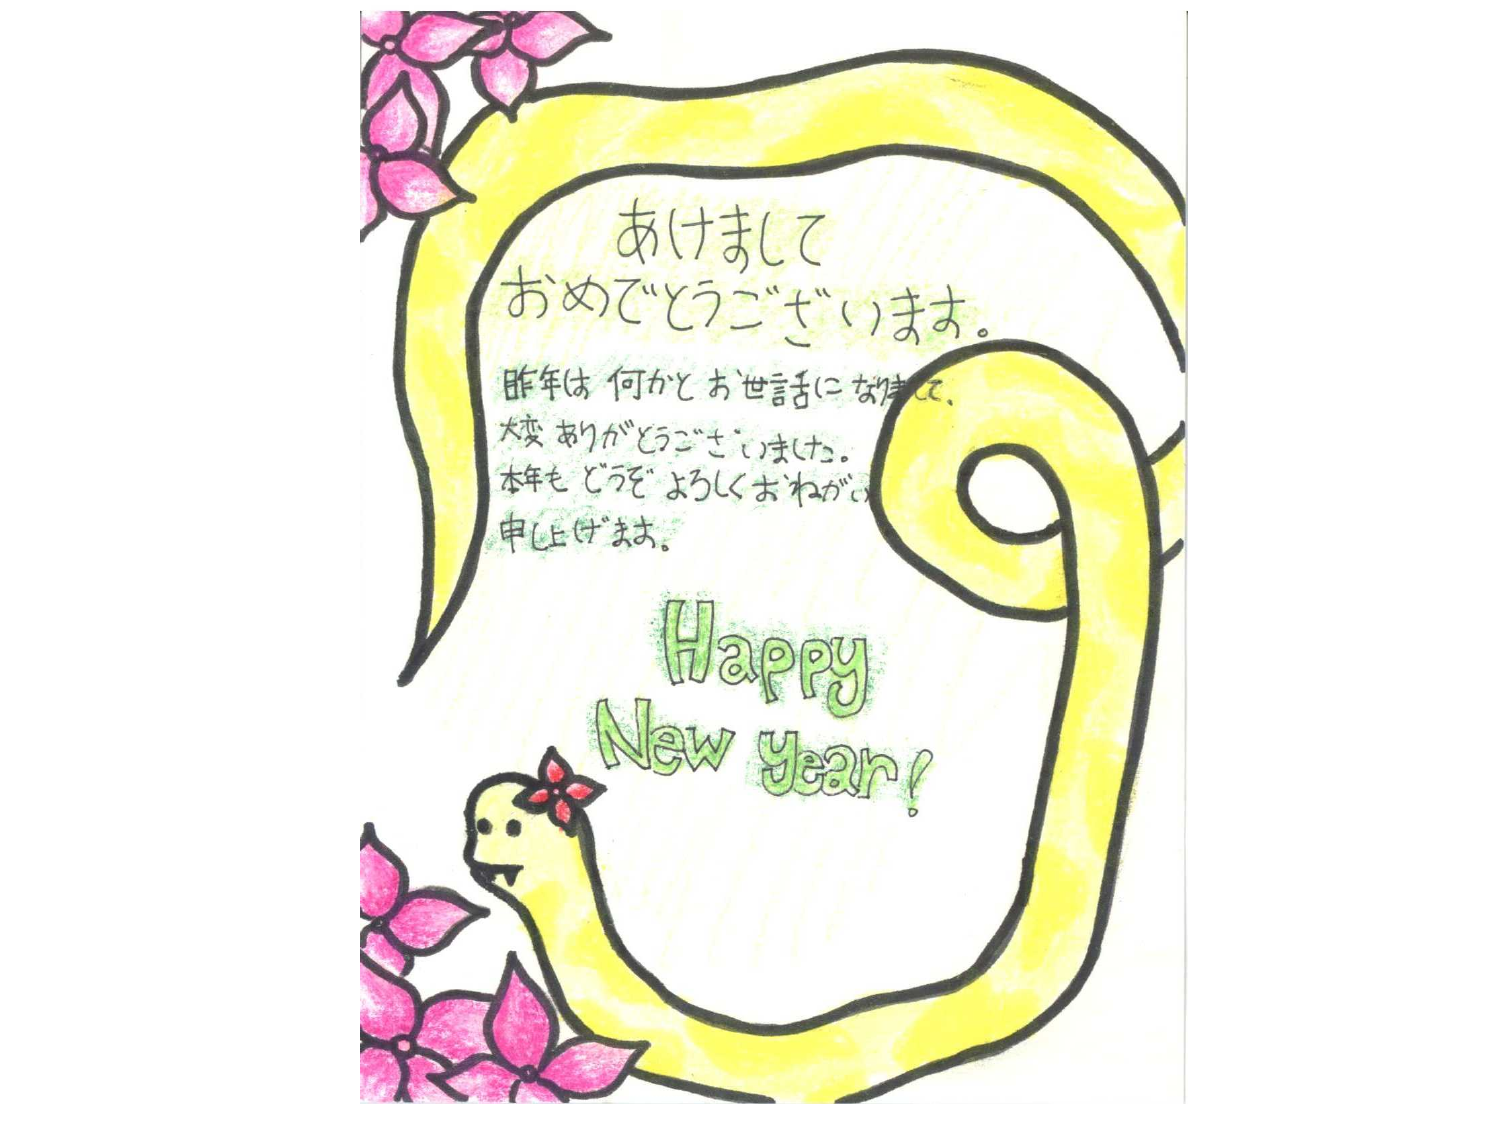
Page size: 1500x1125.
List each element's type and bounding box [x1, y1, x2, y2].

picture [359, 0, 1188, 1104]
